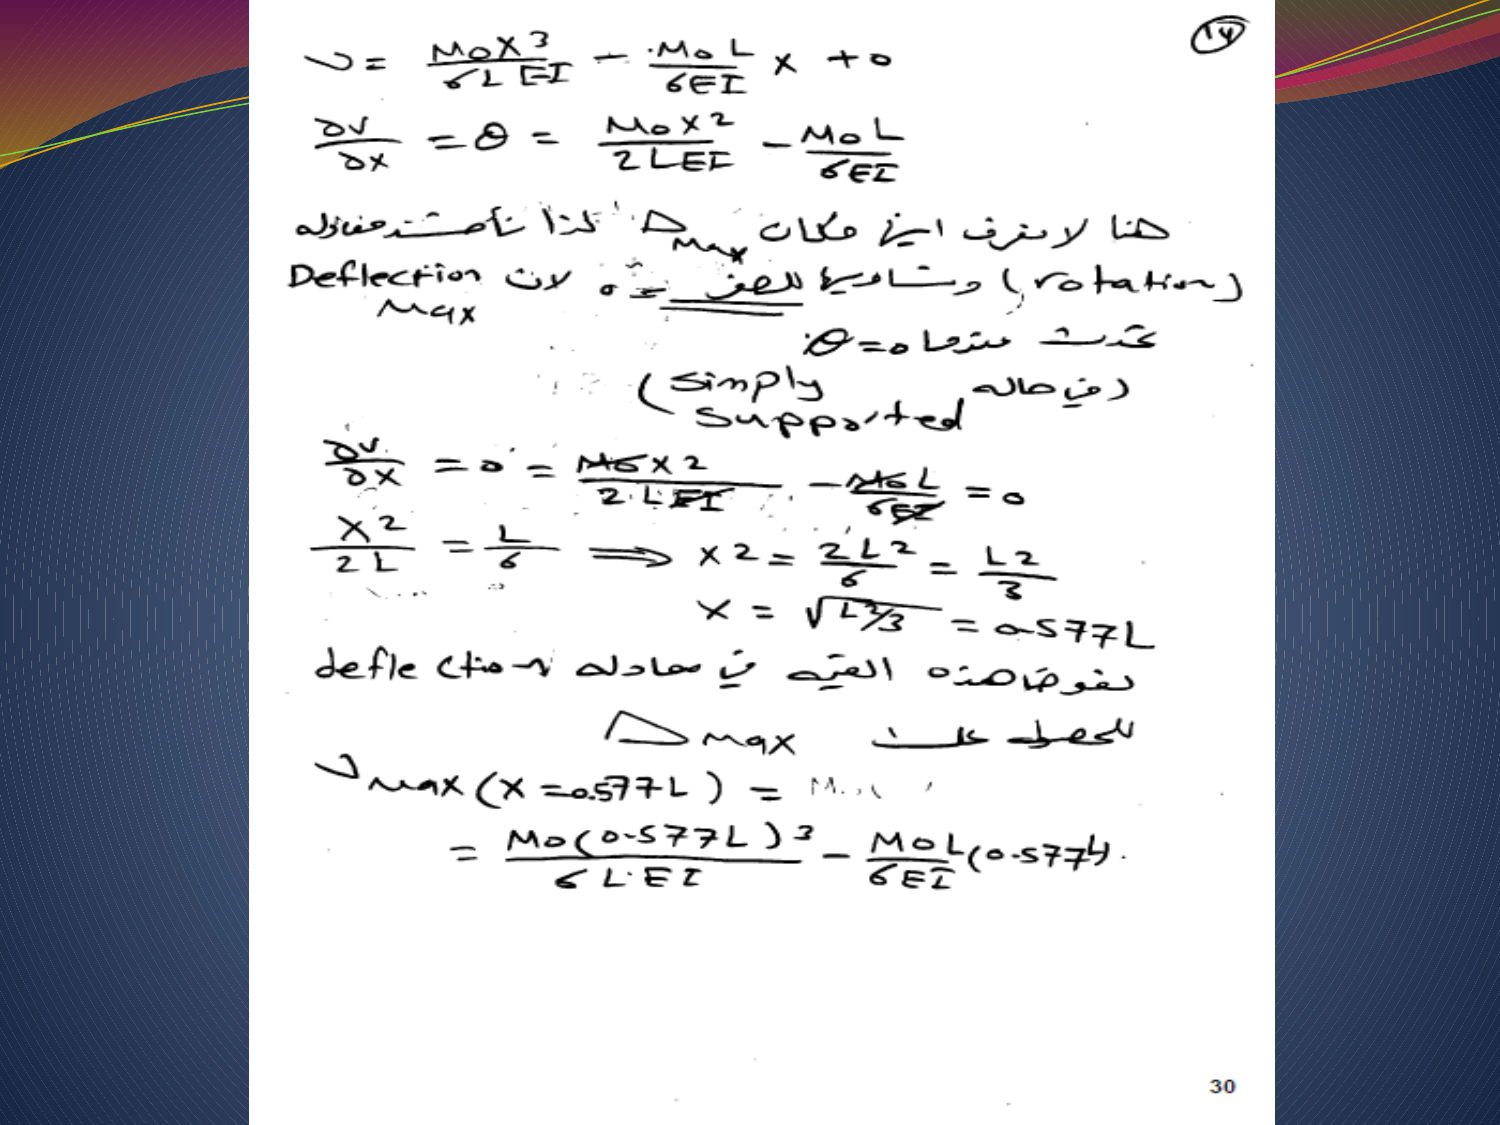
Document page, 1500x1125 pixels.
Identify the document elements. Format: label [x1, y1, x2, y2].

picture [249, 0, 1276, 1125]
